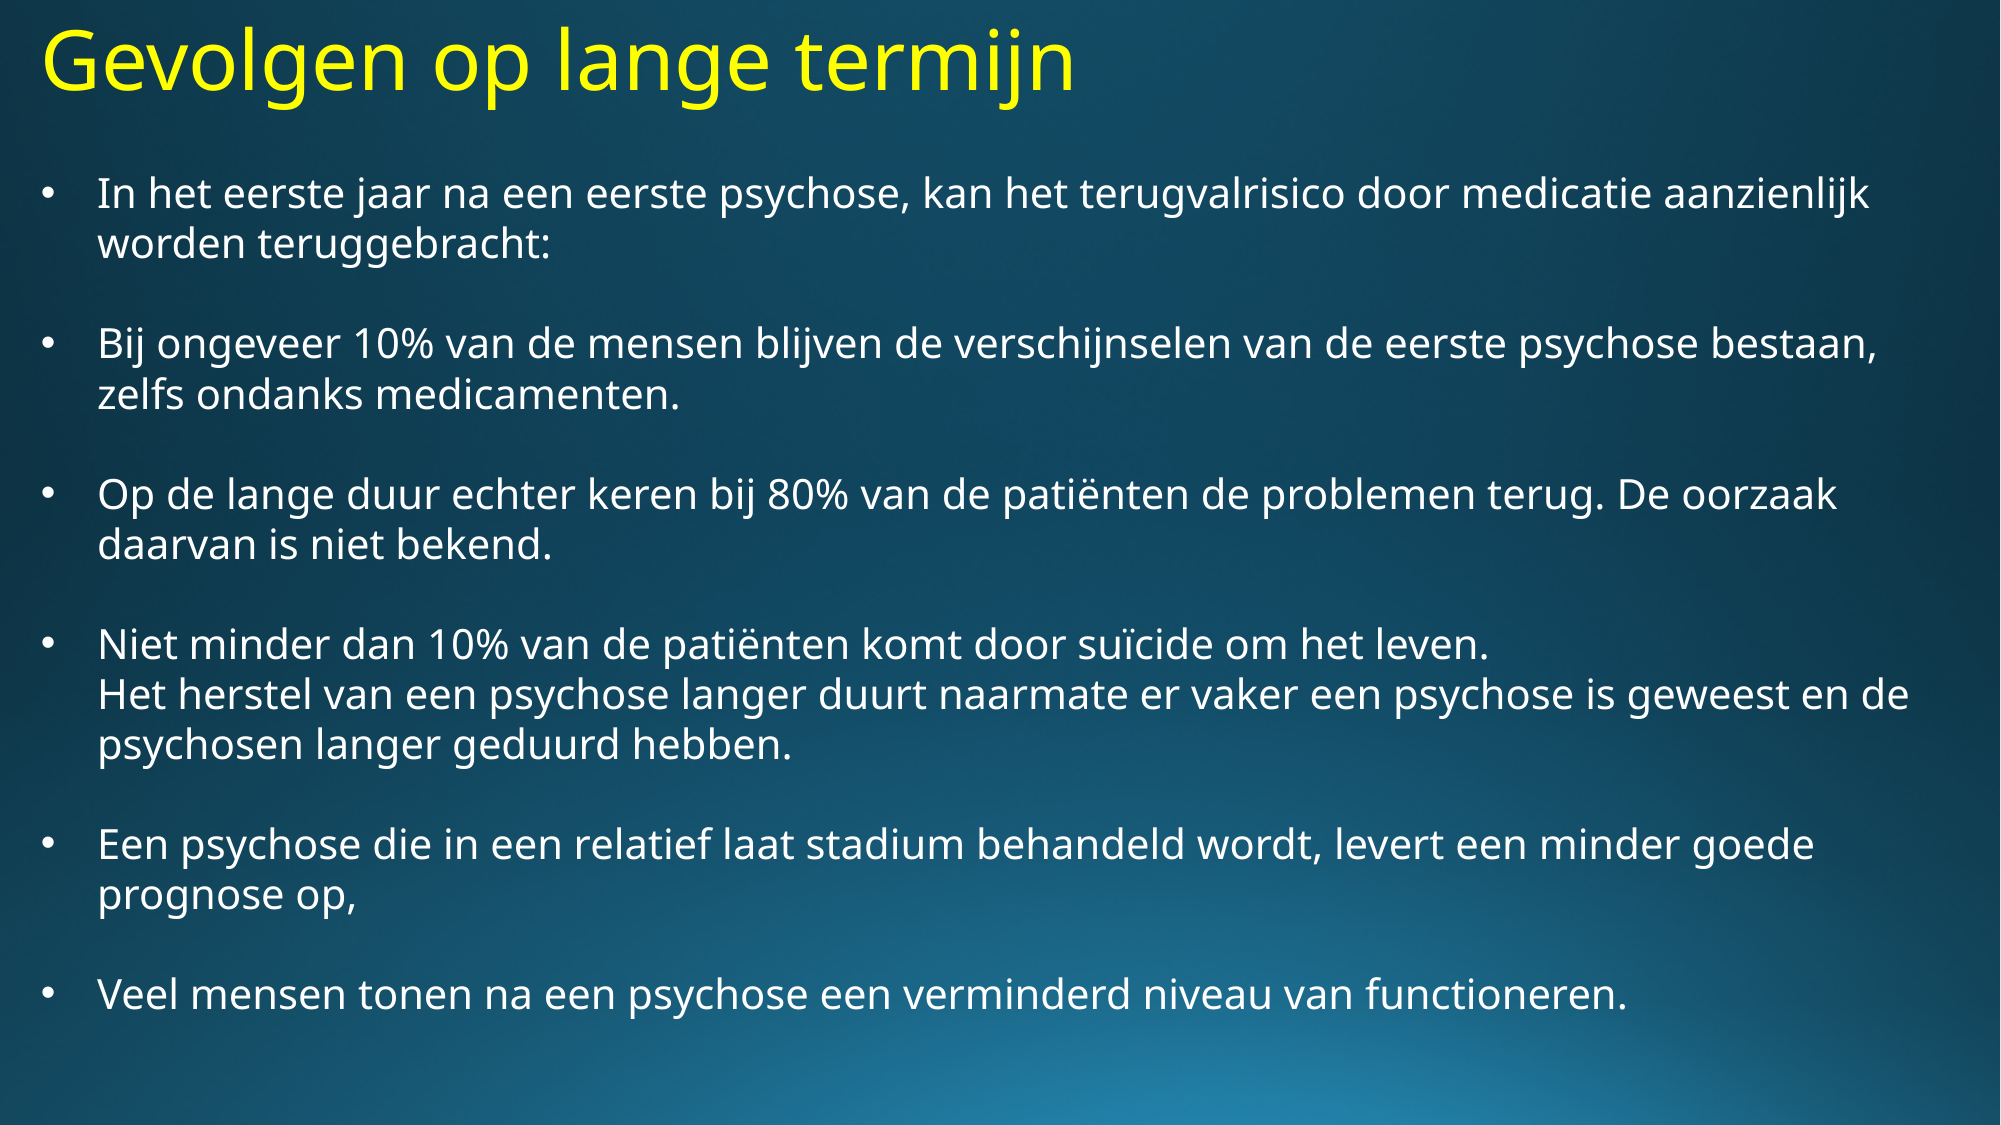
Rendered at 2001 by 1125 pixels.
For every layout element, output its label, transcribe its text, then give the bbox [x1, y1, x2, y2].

picture [0, 0, 2001, 1125]
text_box Gevolgen op lange termijn In het eerste jaar na een eerste psychose, kan het terugvalrisico door medicatie aanzienlijk worden teruggebracht: Bij ongeveer 10% van de mensen blijven de verschijnselen van de eerste psychose bestaan, zelfs ondanks medicamenten. Op de lange duur echter keren bij 80% van de patiënten de problemen terug. De oorzaak daarvan is niet bekend. Niet minder dan 10% van de patiënten komt door suïcide om het leven. Het herstel van een psychose langer duurt naarmate er vaker een psychose is geweest en de psychosen langer geduurd hebben. Een psychose die in een relatief laat stadium behandeld wordt, levert een minder goede prognose op, Veel mensen tonen na een psychose een verminderd niveau van functioneren. [26, 0, 1950, 1025]
